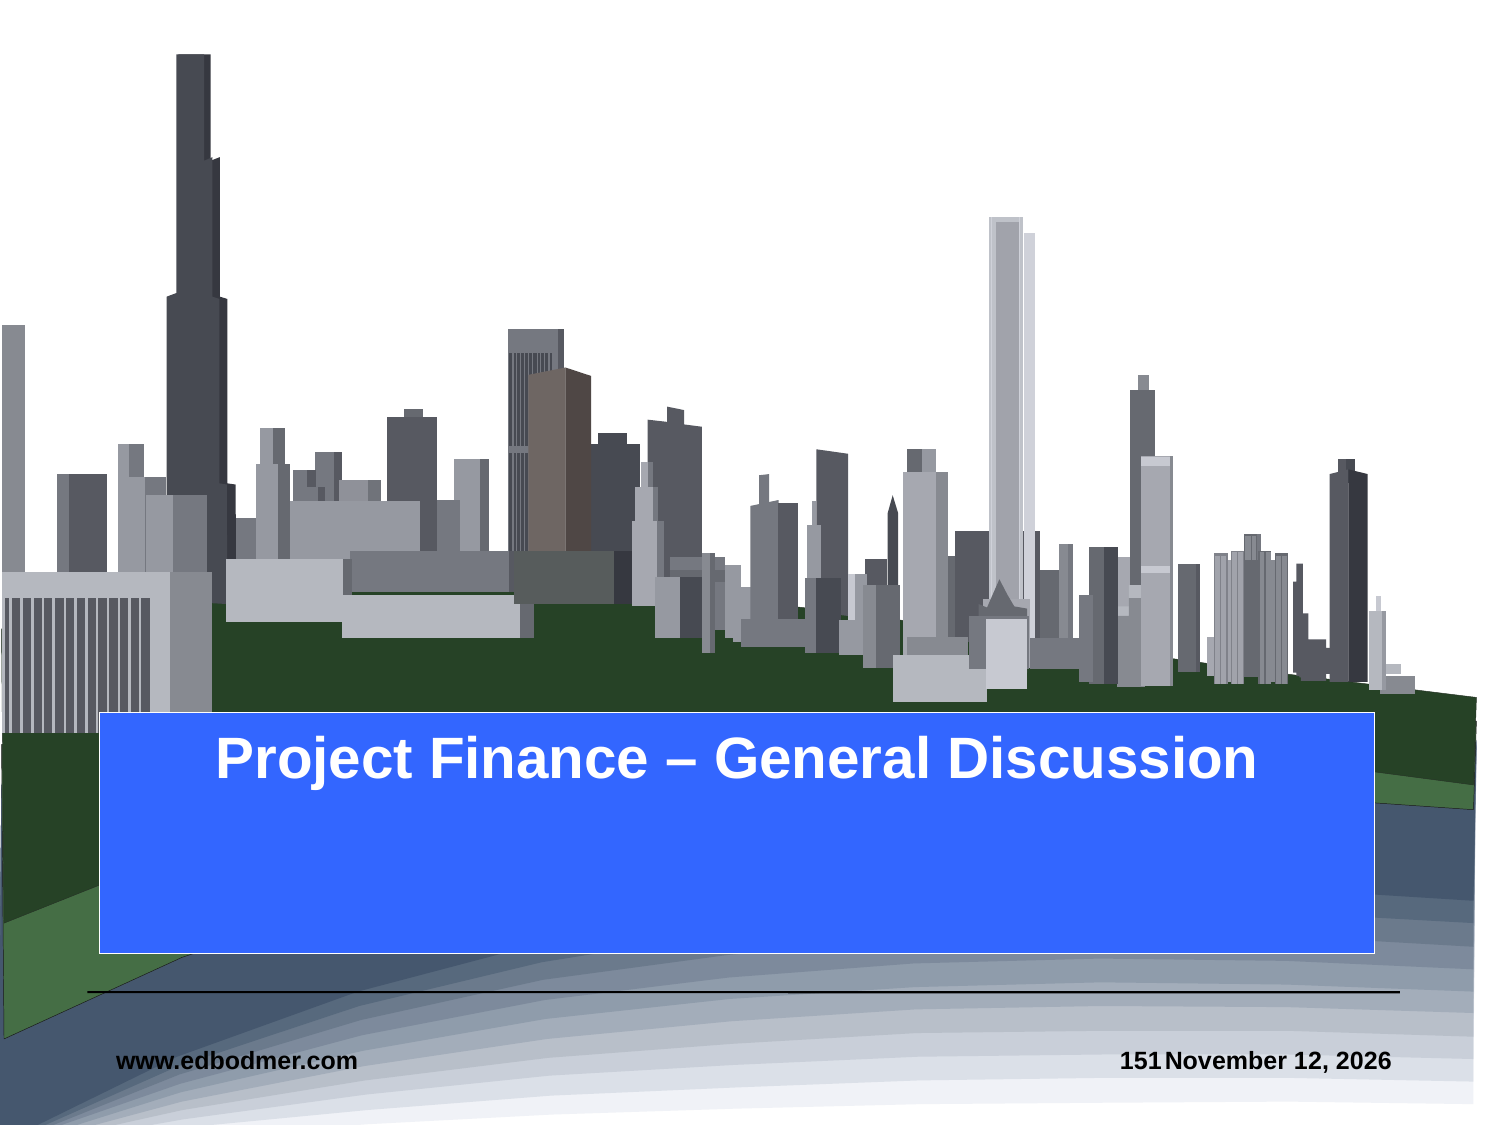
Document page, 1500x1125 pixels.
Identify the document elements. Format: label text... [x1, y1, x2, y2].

title Project Finance – General Discussion [99, 712, 1375, 954]
